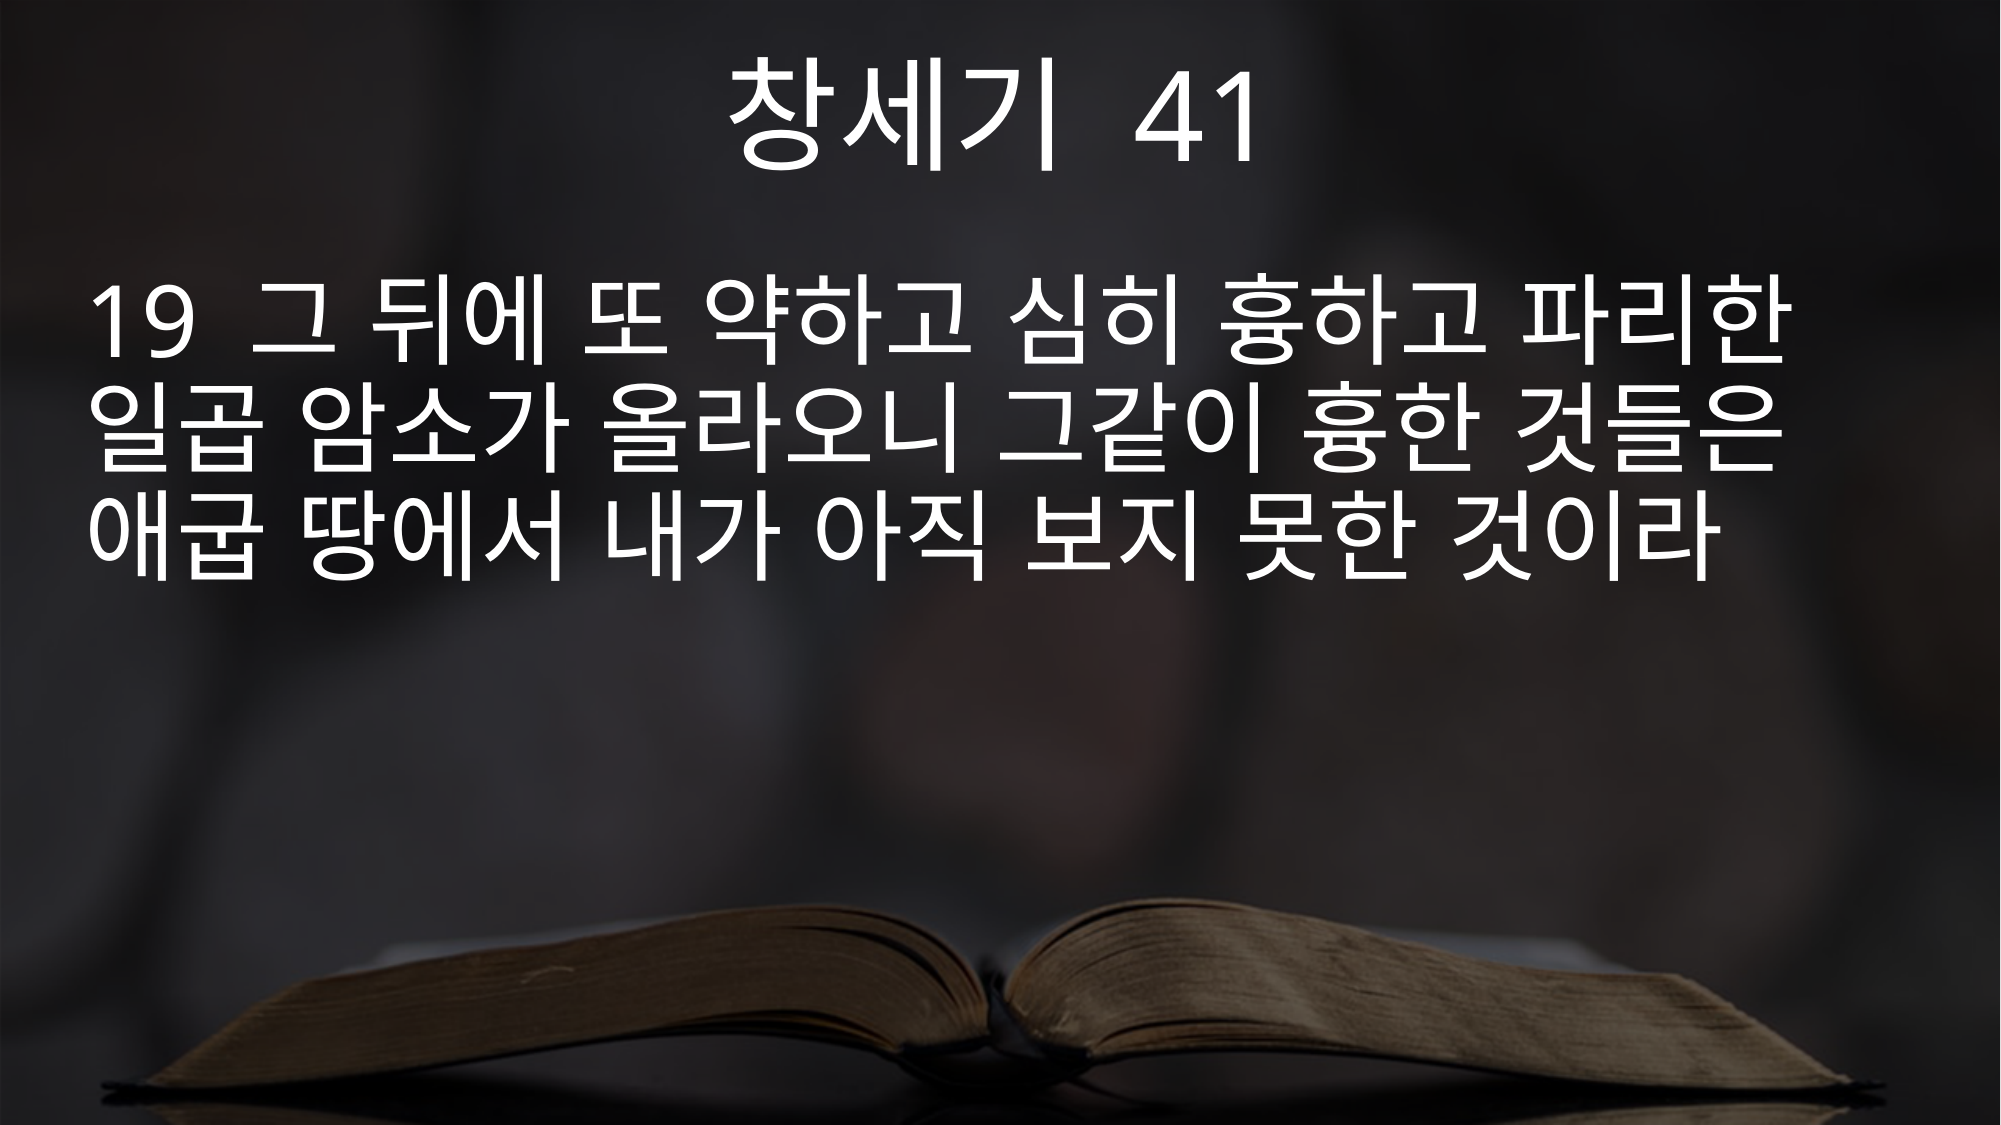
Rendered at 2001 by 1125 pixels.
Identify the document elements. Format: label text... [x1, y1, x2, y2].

footer 창세기 41 [0, 32, 2000, 192]
picture [0, 0, 2001, 1125]
list 19 그 뒤에 또 약하고 심히 흉하고 파리한 일곱 암소가 올라오니 그같이 흉한 것들은 애굽 땅에서 내가 아직 보지 못한 것이라 [69, 263, 1953, 423]
